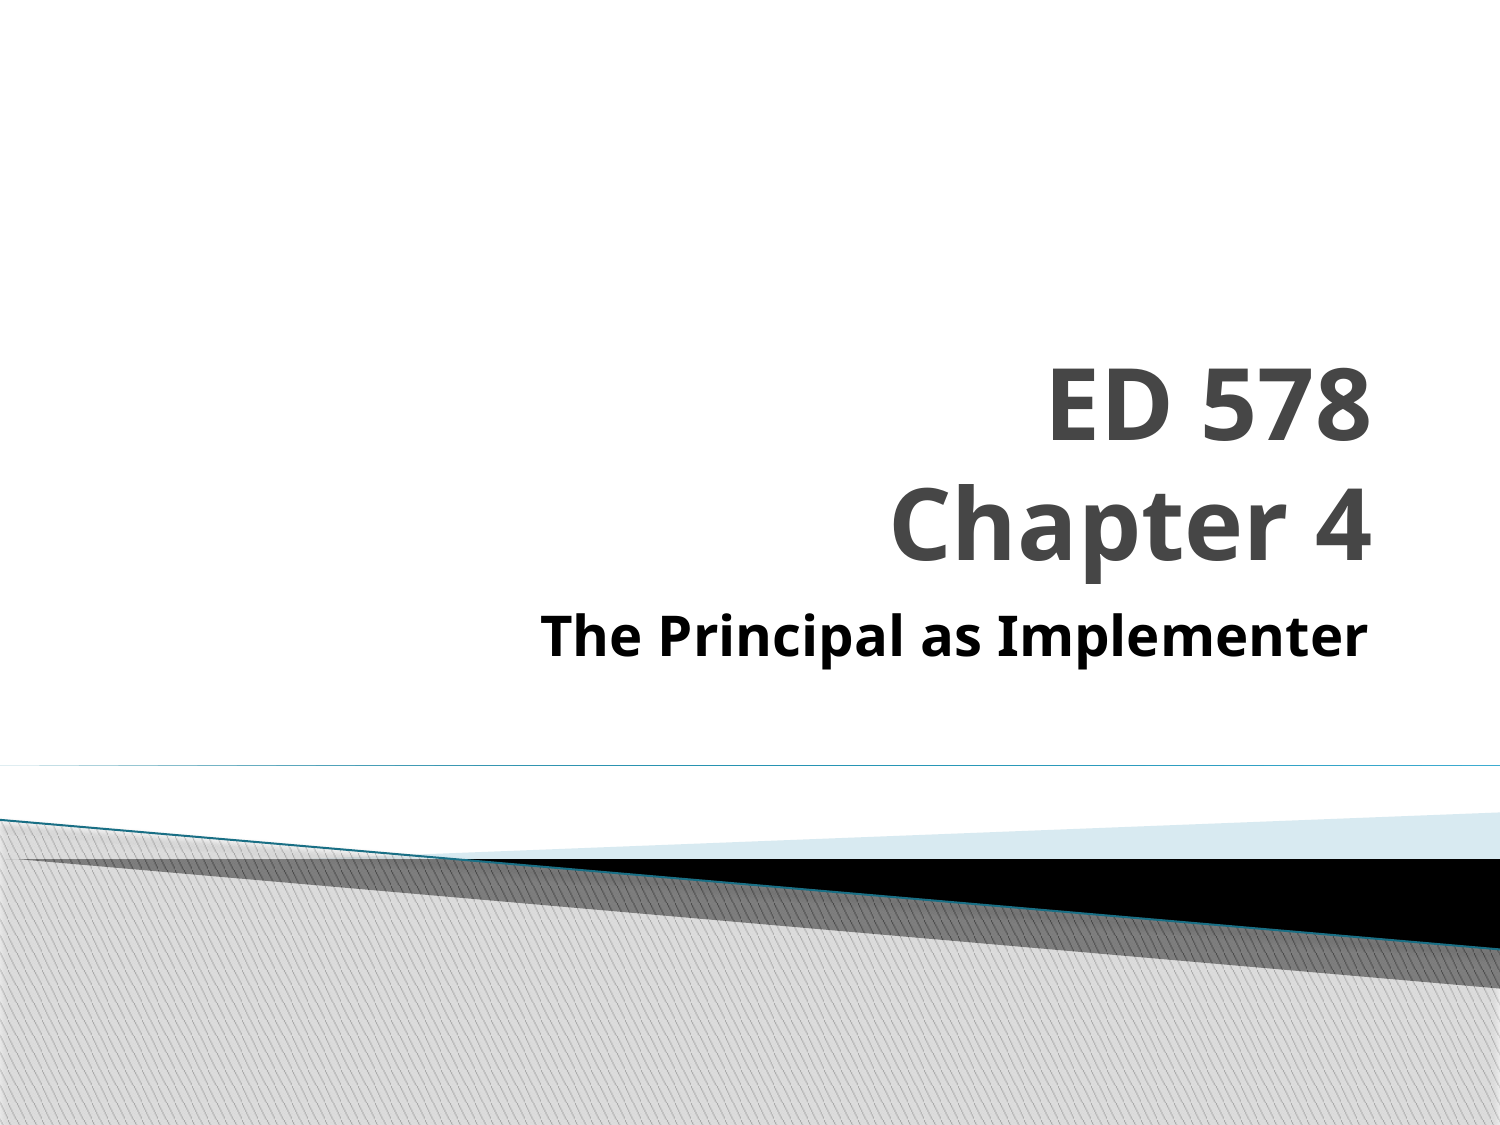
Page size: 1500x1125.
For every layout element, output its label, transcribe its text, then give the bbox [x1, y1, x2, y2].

title ED 578 Chapter 4 [112, 287, 1388, 588]
picture [5, 859, 1500, 989]
subtitle The Principal as Implementer [112, 592, 1388, 790]
